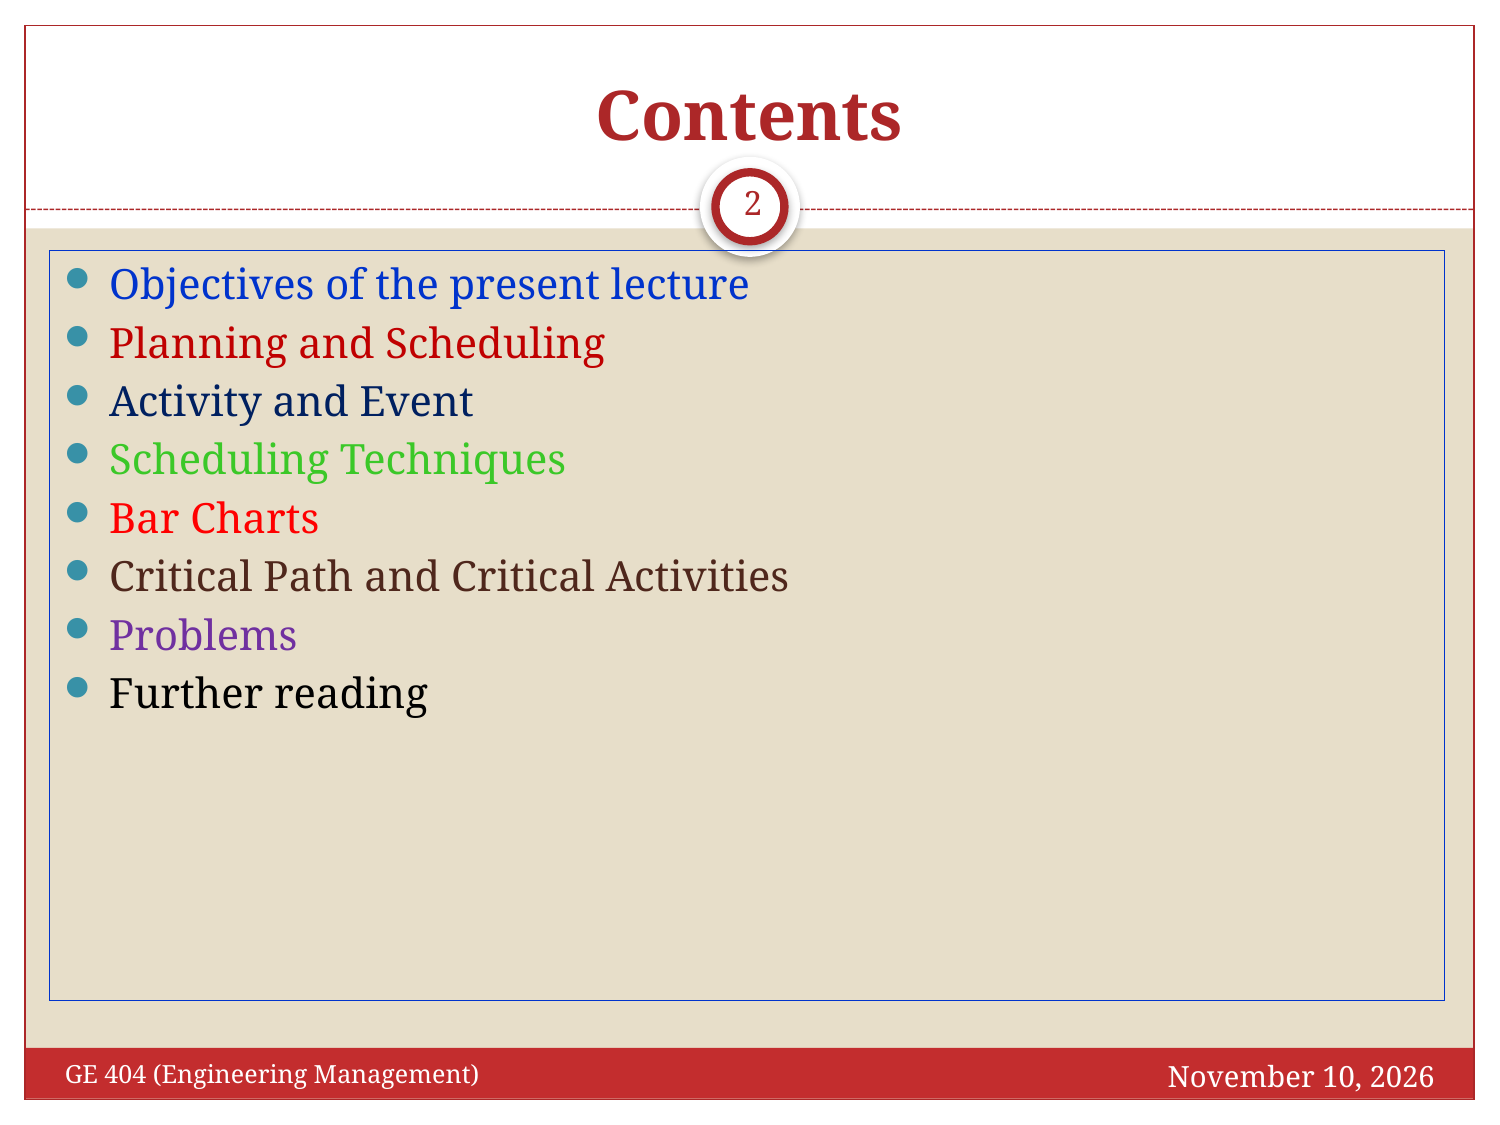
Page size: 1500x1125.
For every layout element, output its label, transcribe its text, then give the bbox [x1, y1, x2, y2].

slide_number 2 [715, 168, 791, 241]
title Contents [49, 37, 1450, 162]
footer GE 404 (Engineering Management) [50, 1051, 638, 1112]
list Objectives of the present lecture Planning and Scheduling Activity and Event Scheduling Techniques Bar Charts Critical Path and Critical Activities Problems Further reading [49, 250, 1445, 1001]
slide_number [950, 1050, 1450, 1111]
